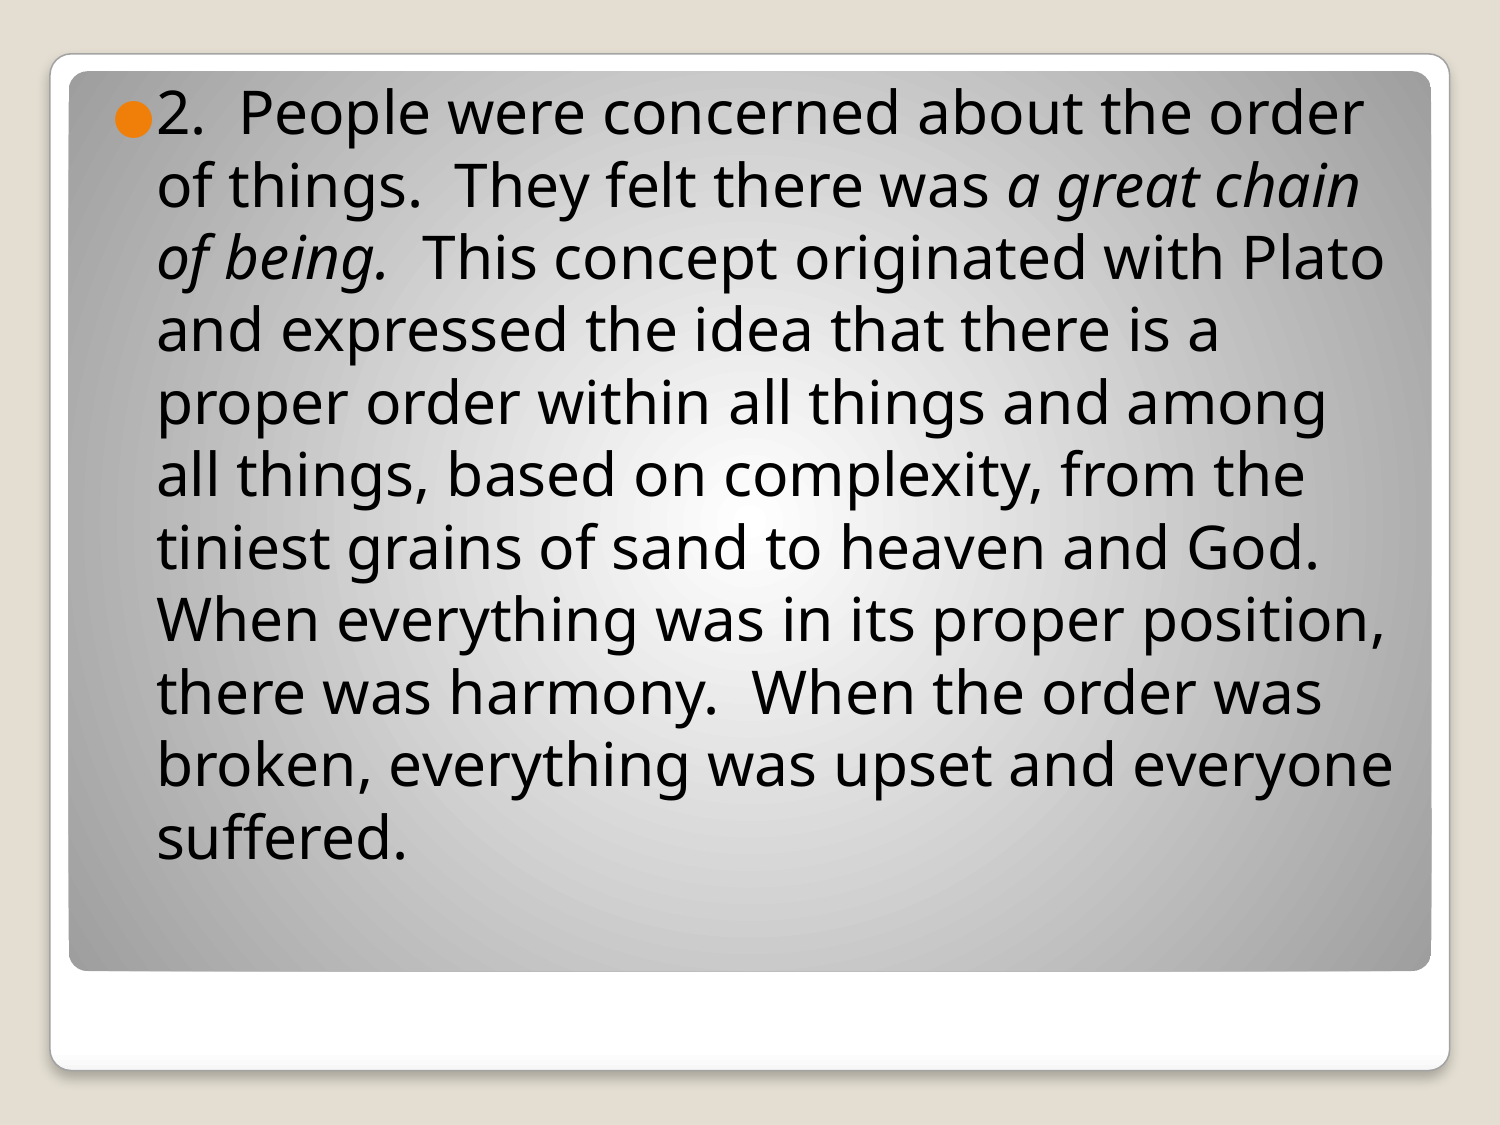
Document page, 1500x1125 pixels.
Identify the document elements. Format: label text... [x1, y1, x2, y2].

list 2. People were concerned about the order of things. They felt there was a great chain of being. This concept originated with Plato and expressed the idea that there is a proper order within all things and among all things, based on complexity, from the tiniest grains of sand to heaven and God. When everything was in its proper position, there was harmony. When the order was broken, everything was upset and everyone suffered. [82, 59, 1425, 1036]
